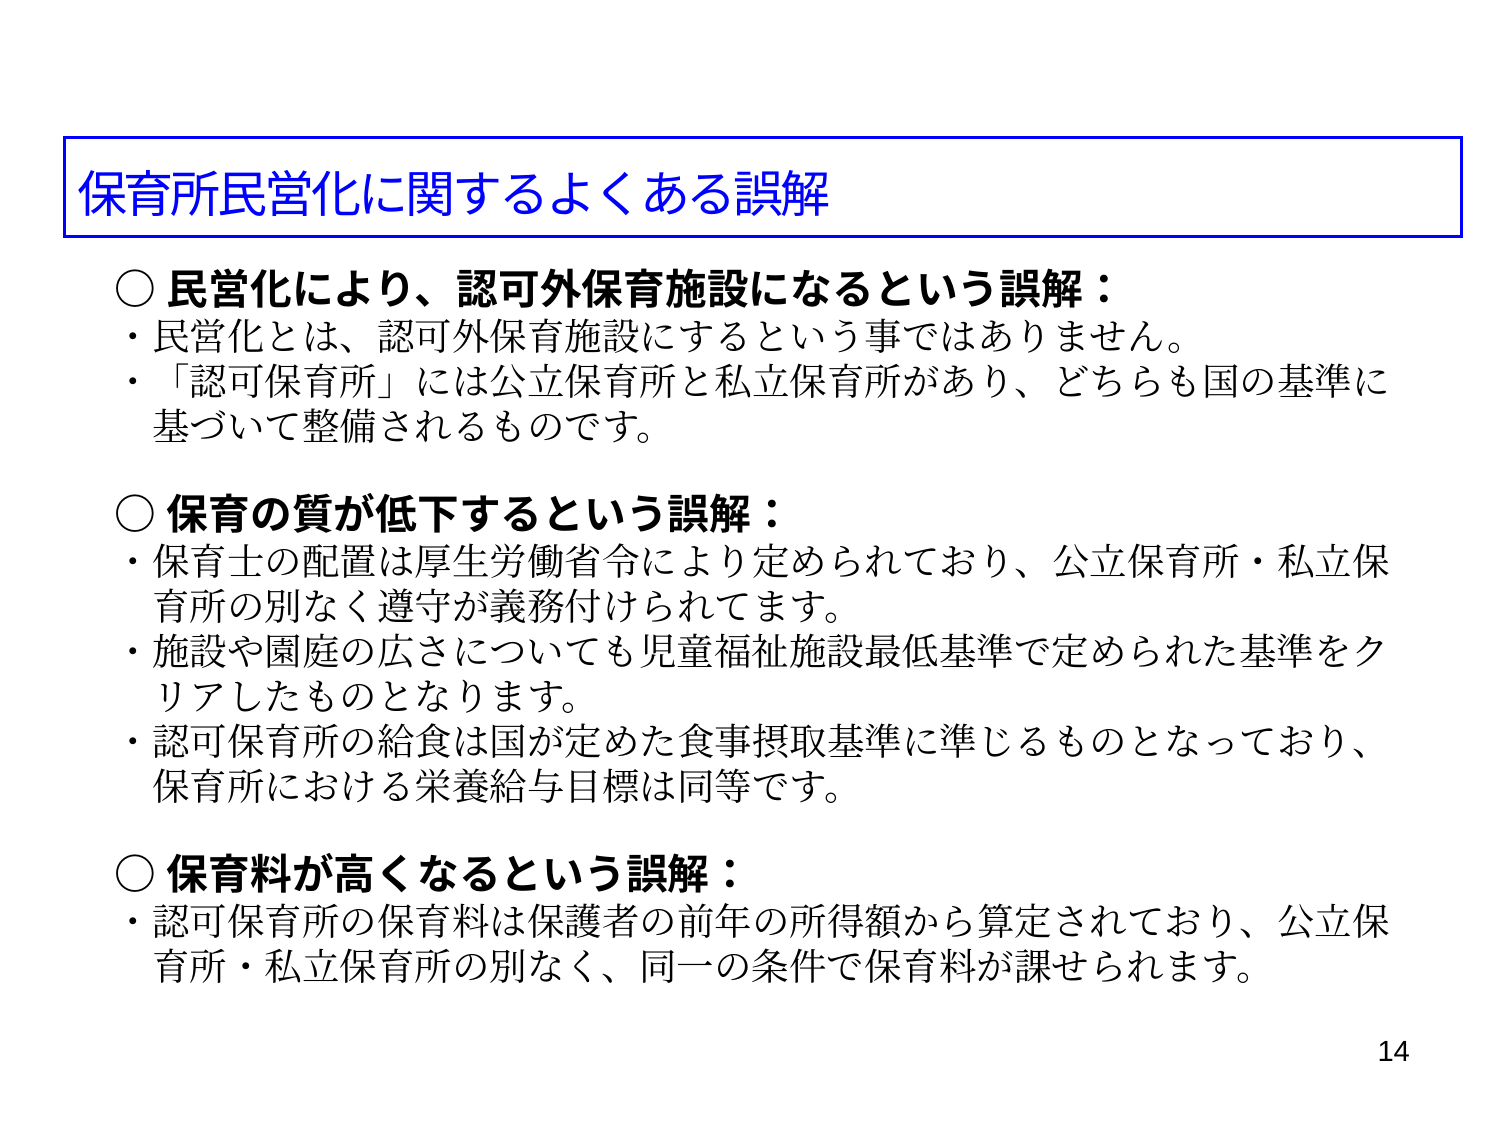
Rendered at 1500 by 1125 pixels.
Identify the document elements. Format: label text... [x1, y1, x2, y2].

text_box 保育所民営化に関するよくある誤解 [64, 137, 1462, 237]
text_box ○民営化により、認可外保育施設になるという誤解： ・民営化とは、認可外保育施設にするという事ではありません。 ・「認可保育所」には公立保育所と私立保育所があり、どちらも国の基準に 基づいて整備されるものです。 ○保育の質が低下するという誤解： ・保育士の配置は厚生労働省令により定められており、公立保育所・私立保 育所の別なく遵守が義務付けられてます。 ・施設や園庭の広さについても児童福祉施設最低基準で定められた基準をク リアしたものとなります。 ・認可保育所の給食は国が定めた食事摂取基準に準じるものとなっており、 保育所における栄養給与目標は同等です。 ○保育料が高くなるという誤解： ・認可保育所の保育料は保護者の前年の所得額から算定されており、公立保 育所・私立保育所の別なく、同一の条件で保育料が課せられます。 [100, 255, 1430, 1045]
slide_number 14 [1074, 1024, 1426, 1103]
